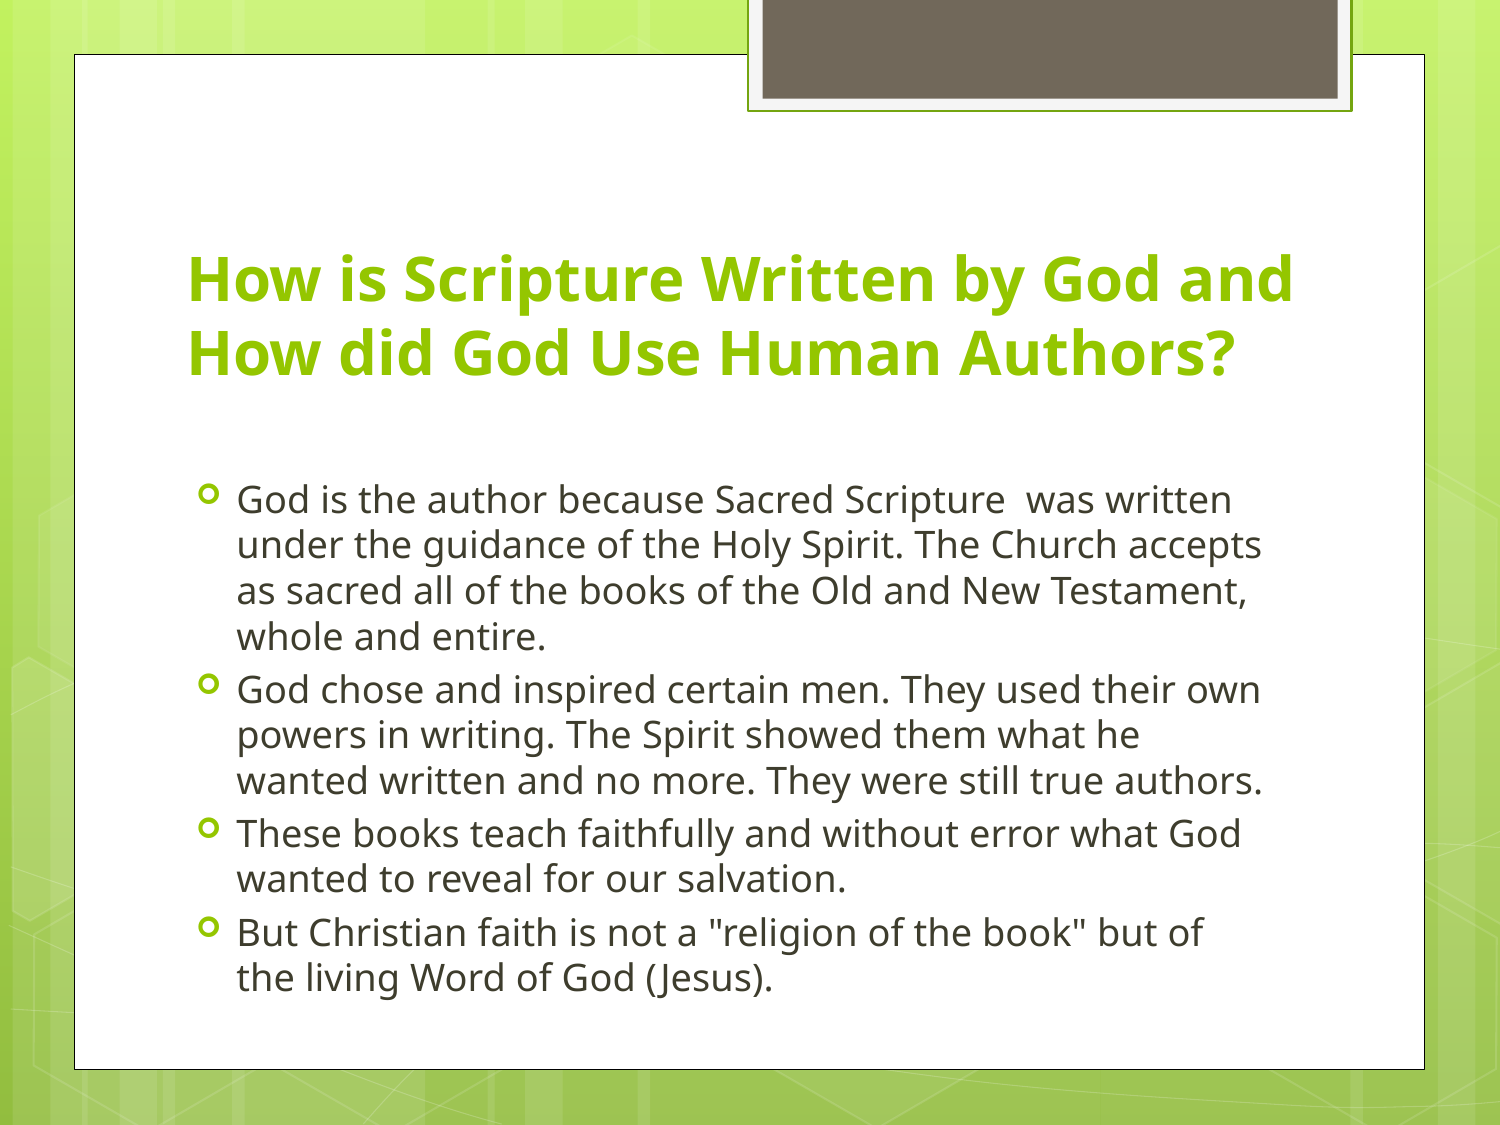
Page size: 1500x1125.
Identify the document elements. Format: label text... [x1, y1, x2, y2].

list God is the author because Sacred Scripture was written under the guidance of the Holy Spirit. The Church accepts as sacred all of the books of the Old and New Testament, whole and entire. God chose and inspired certain men. They used their own powers in writing. The Spirit showed them what he wanted written and no more. They were still true authors. These books teach faithfully and without error what God wanted to reveal for our salvation. But Christian faith is not a "religion of the book" but of the living Word of God (Jesus). [171, 468, 1283, 1044]
title How is Scripture Written by God and How did God Use Human Authors? [171, 208, 1324, 396]
